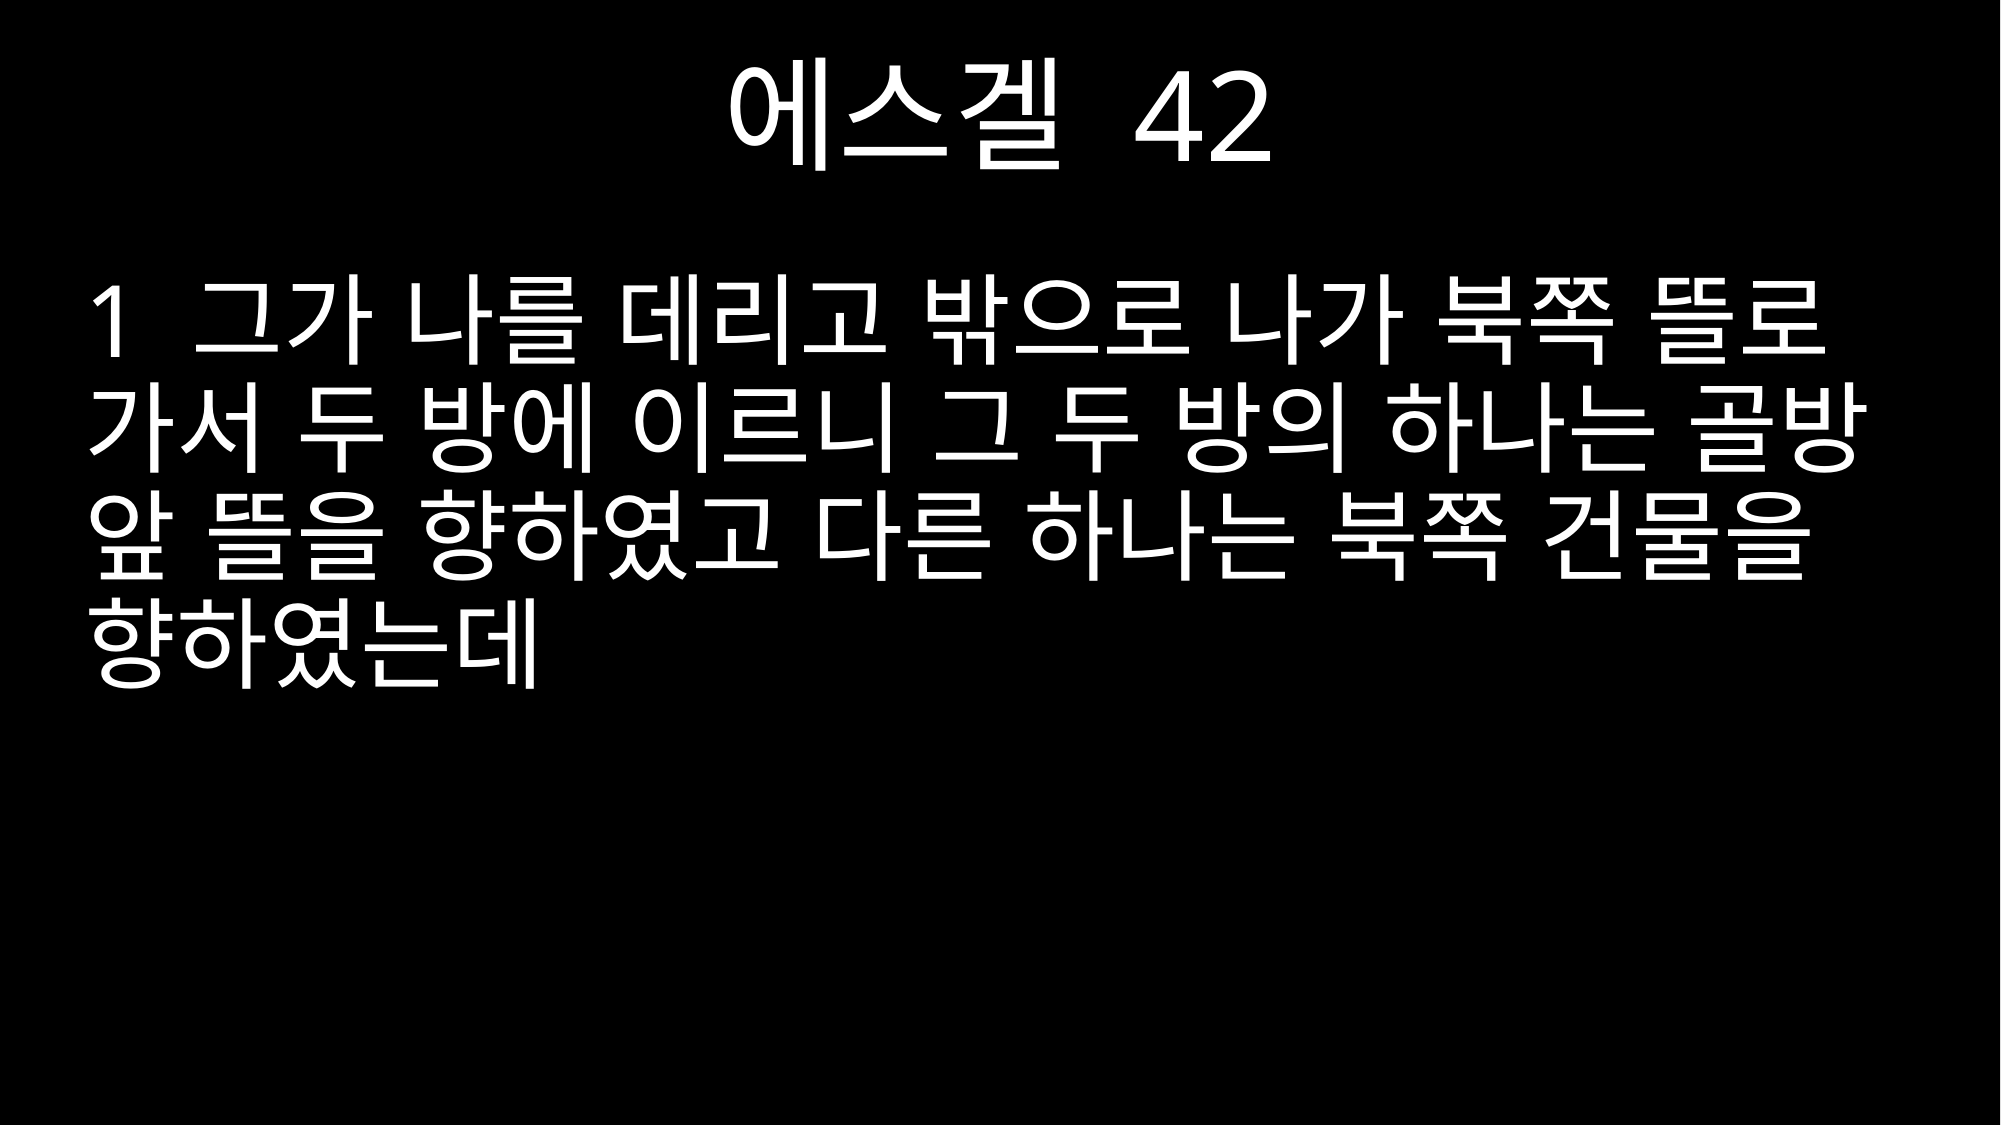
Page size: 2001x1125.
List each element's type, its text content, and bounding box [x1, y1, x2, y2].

list 1 그가 나를 데리고 밖으로 나가 북쪽 뜰로 가서 두 방에 이르니 그 두 방의 하나는 골방 앞 뜰을 향하였고 다른 하나는 북쪽 건물을 향하였는데 [69, 263, 1953, 423]
footer 에스겔 42 [0, 32, 2000, 192]
picture [0, 0, 2001, 1125]
